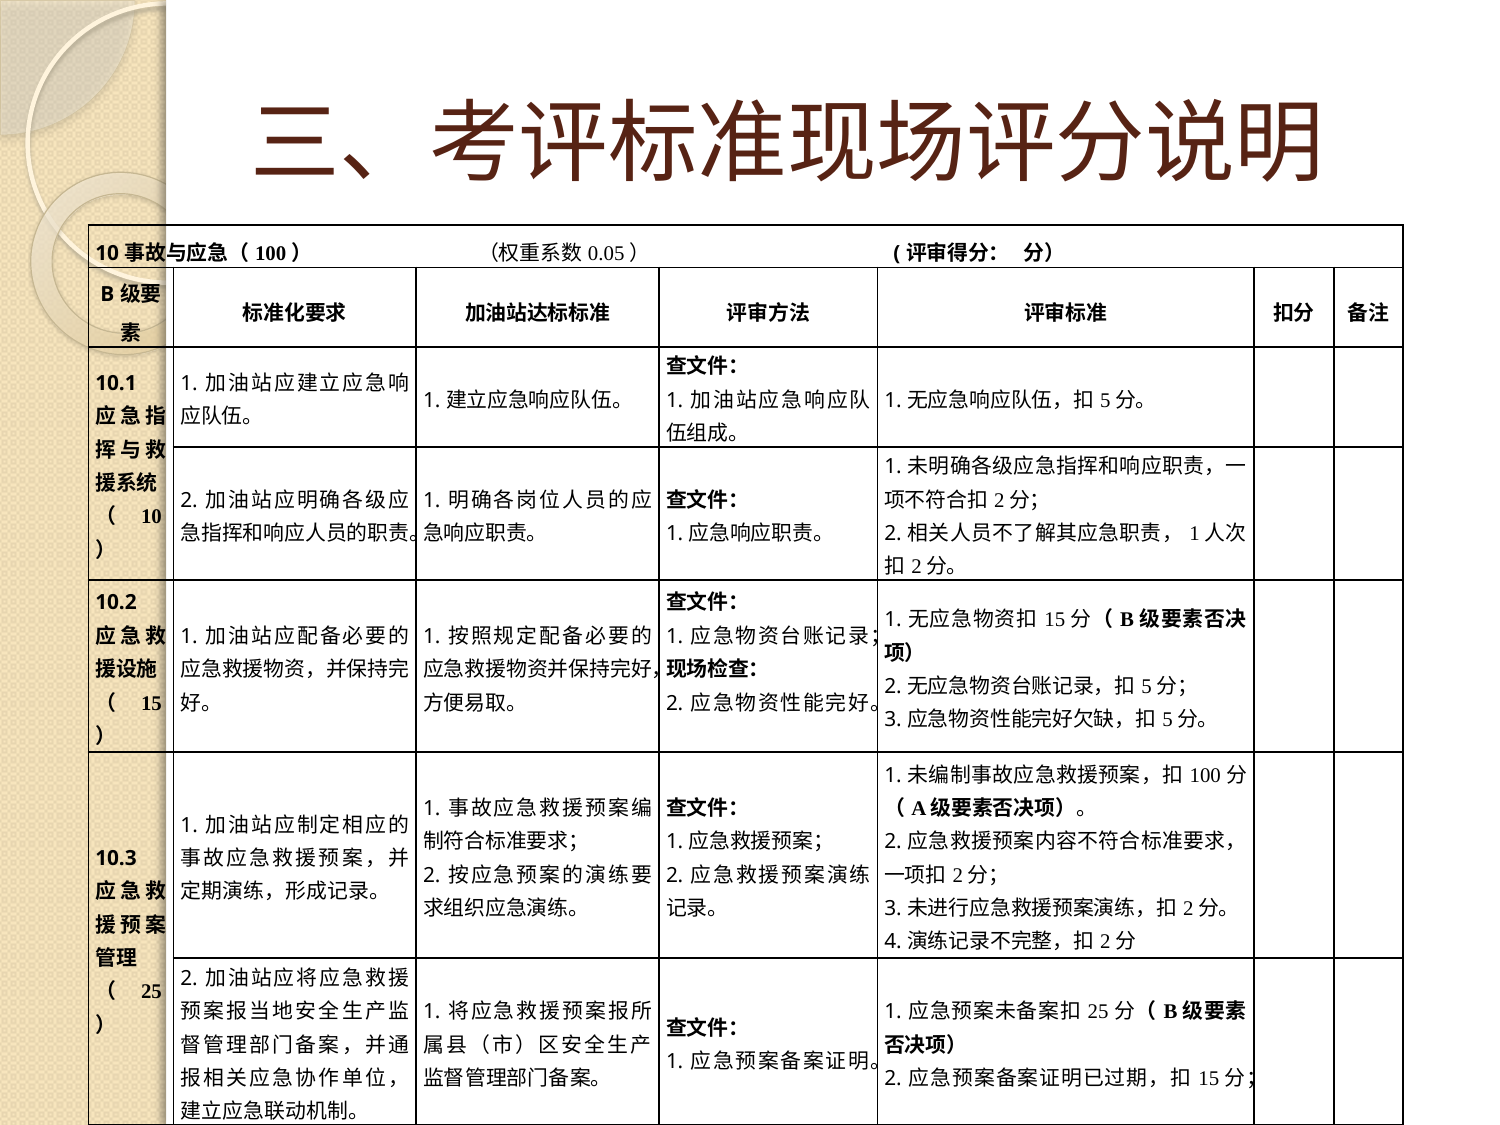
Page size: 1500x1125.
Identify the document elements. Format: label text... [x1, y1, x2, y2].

table_cell 1.未编制事故应急救援预案，扣100分（A级要素否决项）。 2.应急救援预案内容不符合标准要求，一项扣2分； 3.未进行应急救援预案演练，扣2分。 4.演练记录不完整，扣2分 [878, 753, 1253, 957]
table_cell [1255, 581, 1333, 751]
table_cell 2.加油站应明确各级应急指挥和响应人员的职责。 [174, 448, 415, 579]
table_cell 评审方法 [660, 268, 877, 346]
table_cell 1.应急预案未备案扣25分（B级要素否决项） 2.应急预案备案证明已过期，扣15分； [878, 959, 1253, 1124]
table_cell 查文件： 1.应急物资台账记录； 现场检查： 2.应急物资性能完好。 [660, 581, 877, 751]
table_cell 扣分 [1255, 268, 1333, 346]
table_cell [1335, 581, 1402, 751]
table_cell 2.加油站应将应急救援预案报当地安全生产监督管理部门备案，并通报相关应急协作单位，建立应急联动机制。 [174, 959, 415, 1124]
table_cell [1255, 959, 1333, 1124]
table_cell 1.将应急救援预案报所属县（市）区安全生产监督管理部门备案。 [417, 959, 658, 1124]
table_cell 查文件： 1.应急救援预案； 2.应急救援预案演练记录。 [660, 753, 877, 957]
table_cell 1.加油站应制定相应的事故应急救援预案，并定期演练，形成记录。 [174, 753, 415, 957]
table_cell 1.加油站应建立应急响应队伍。 [174, 348, 415, 446]
table_cell 10.3 应急救援预案管理 （25） [89, 753, 173, 1124]
table_cell 10.1 应急指挥与救援系统 （10） [89, 348, 173, 579]
table_cell [1255, 448, 1333, 579]
table_cell 1.事故应急救援预案编制符合标准要求； 2.按应急预案的演练要求组织应急演练。 [417, 753, 658, 957]
table_cell [1335, 959, 1402, 1124]
table_header 10事故与应急（100） （权重系数0.05） (评审得分： 分） [89, 226, 1402, 267]
table_cell 1.按照规定配备必要的应急救援物资并保持完好，方便易取。 [417, 581, 658, 751]
table_cell [1335, 448, 1402, 579]
table_cell 10.2 应急救援设施 （15） [89, 581, 173, 751]
table_cell 1.明确各岗位人员的应急响应职责。 [417, 448, 658, 579]
table_cell 备注 [1335, 268, 1402, 346]
table_cell [1255, 753, 1333, 957]
table_cell 加油站达标标准 [417, 268, 658, 346]
title 三、考评标准现场评分说明 [235, 45, 1466, 233]
table_cell 标准化要求 [174, 268, 415, 346]
table_cell 1.加油站应配备必要的应急救援物资，并保持完好。 [174, 581, 415, 751]
table_cell [1335, 753, 1402, 957]
table_cell 1.未明确各级应急指挥和响应职责，一项不符合扣2分； 2.相关人员不了解其应急职责，1人次扣2分。 [878, 448, 1253, 579]
table_cell 查文件： 1.应急响应职责。 [660, 448, 877, 579]
table_cell 查文件： 1.加油站应急响应队伍组成。 [660, 348, 877, 446]
table_cell 1.无应急物资扣15分（B级要素否决项） 2.无应急物资台账记录，扣5分； 3.应急物资性能完好欠缺，扣5分。 [878, 581, 1253, 751]
table_cell 1.无应急响应队伍，扣5分。 [878, 348, 1253, 446]
table_cell [1255, 348, 1333, 446]
table_cell 1.建立应急响应队伍。 [417, 348, 658, 446]
table_cell B级要素 [89, 268, 173, 346]
table_cell [1335, 348, 1402, 446]
table_cell 查文件： 1.应急预案备案证明。 [660, 959, 877, 1124]
table_cell 评审标准 [878, 268, 1253, 346]
